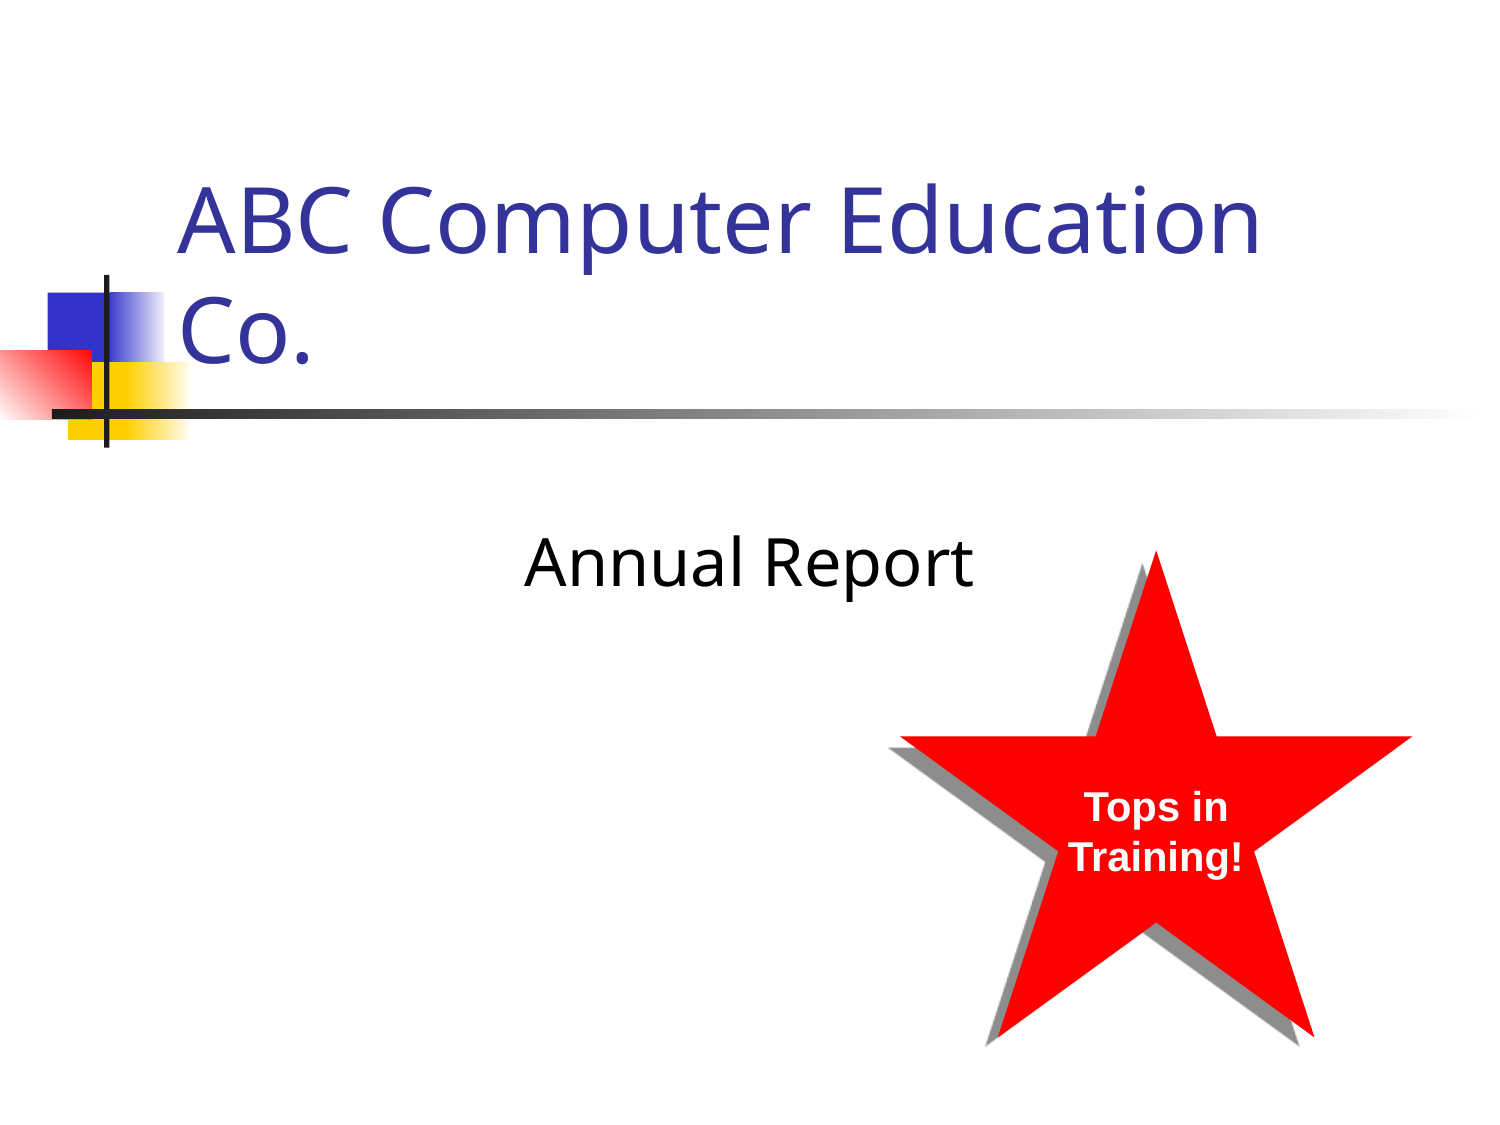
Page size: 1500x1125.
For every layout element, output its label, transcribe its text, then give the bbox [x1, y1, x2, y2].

text_box Tops in Training! [899, 550, 1413, 1038]
title ABC Computer Education Co. [162, 149, 1438, 391]
subtitle Annual Report [224, 512, 1276, 801]
